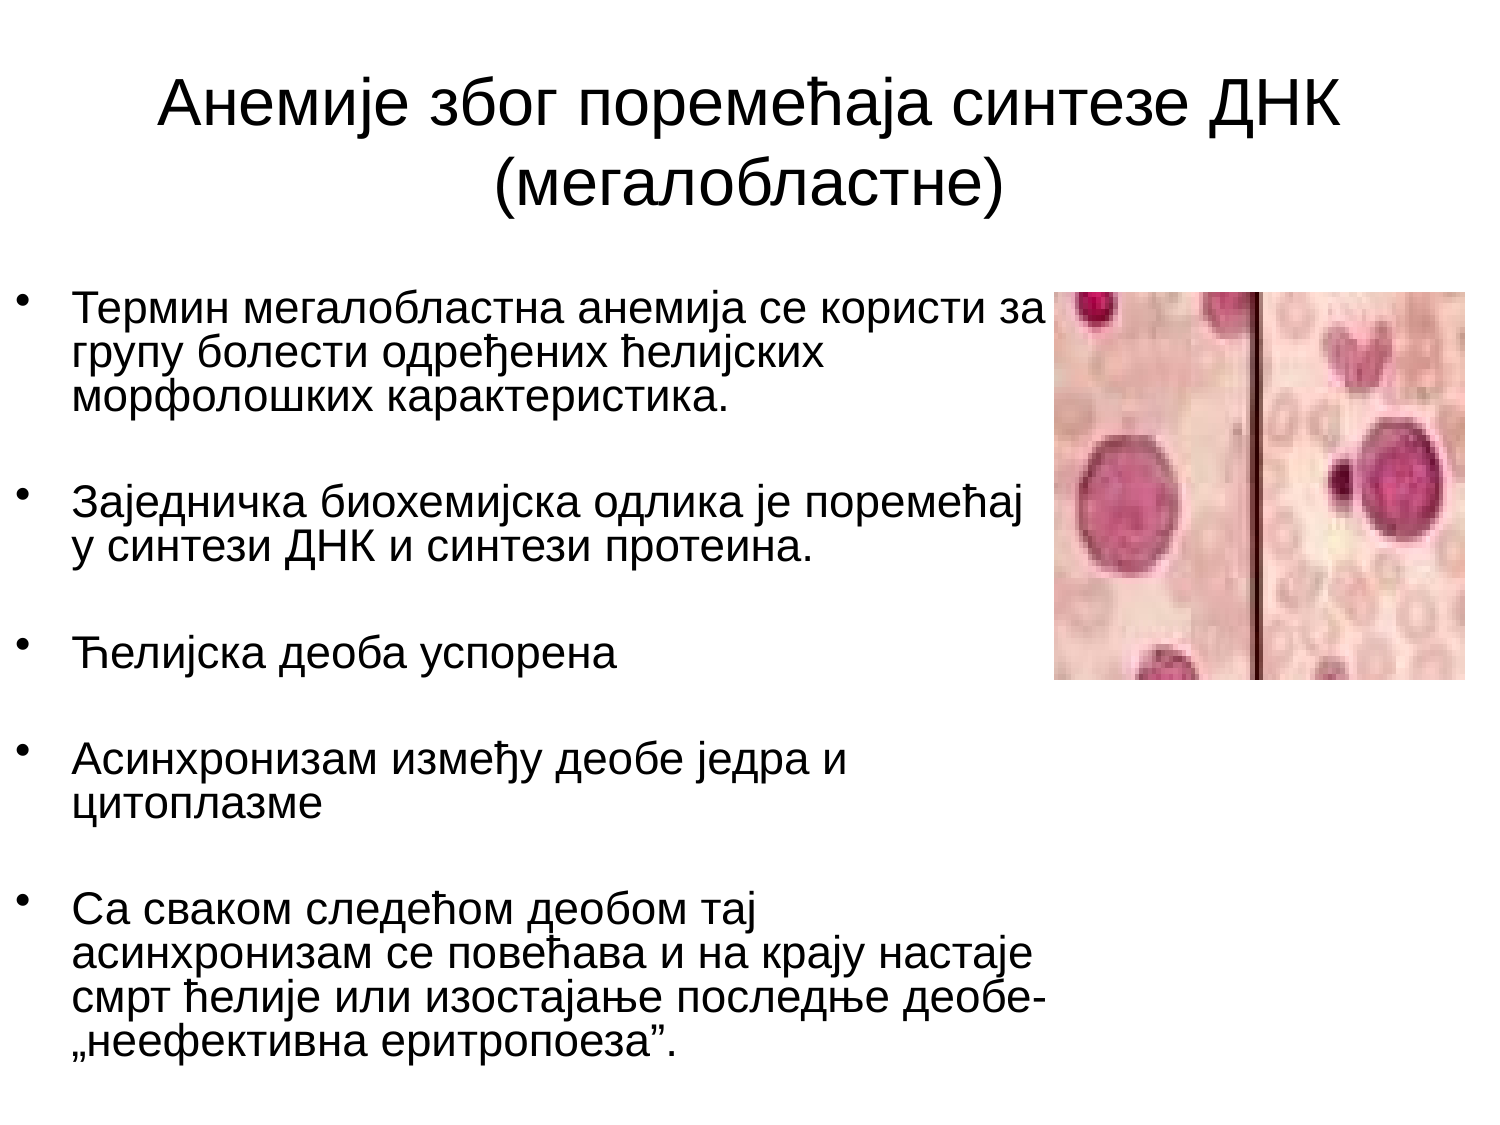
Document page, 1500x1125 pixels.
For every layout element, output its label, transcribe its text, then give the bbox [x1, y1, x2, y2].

picture [1054, 292, 1466, 680]
list Термин мегалобластна анемија се користи за групу болести одређених ћелијских морфолошких карактеристика. Заједничка биохемијска одлика је поремећај у синтези ДНК и синтези протеина. Ћелијска деоба успорена Асинхронизам између деобе једра и цитоплазме Са сваком следећом деобом тај асинхронизам се повећава и на крају настаје смрт ћелије или изостајање последње деобе-„неефективна еритропоеза”. [0, 281, 1067, 1125]
title Анемије због поремећаја синтезе ДНК (мегалобластне) [75, 45, 1425, 233]
